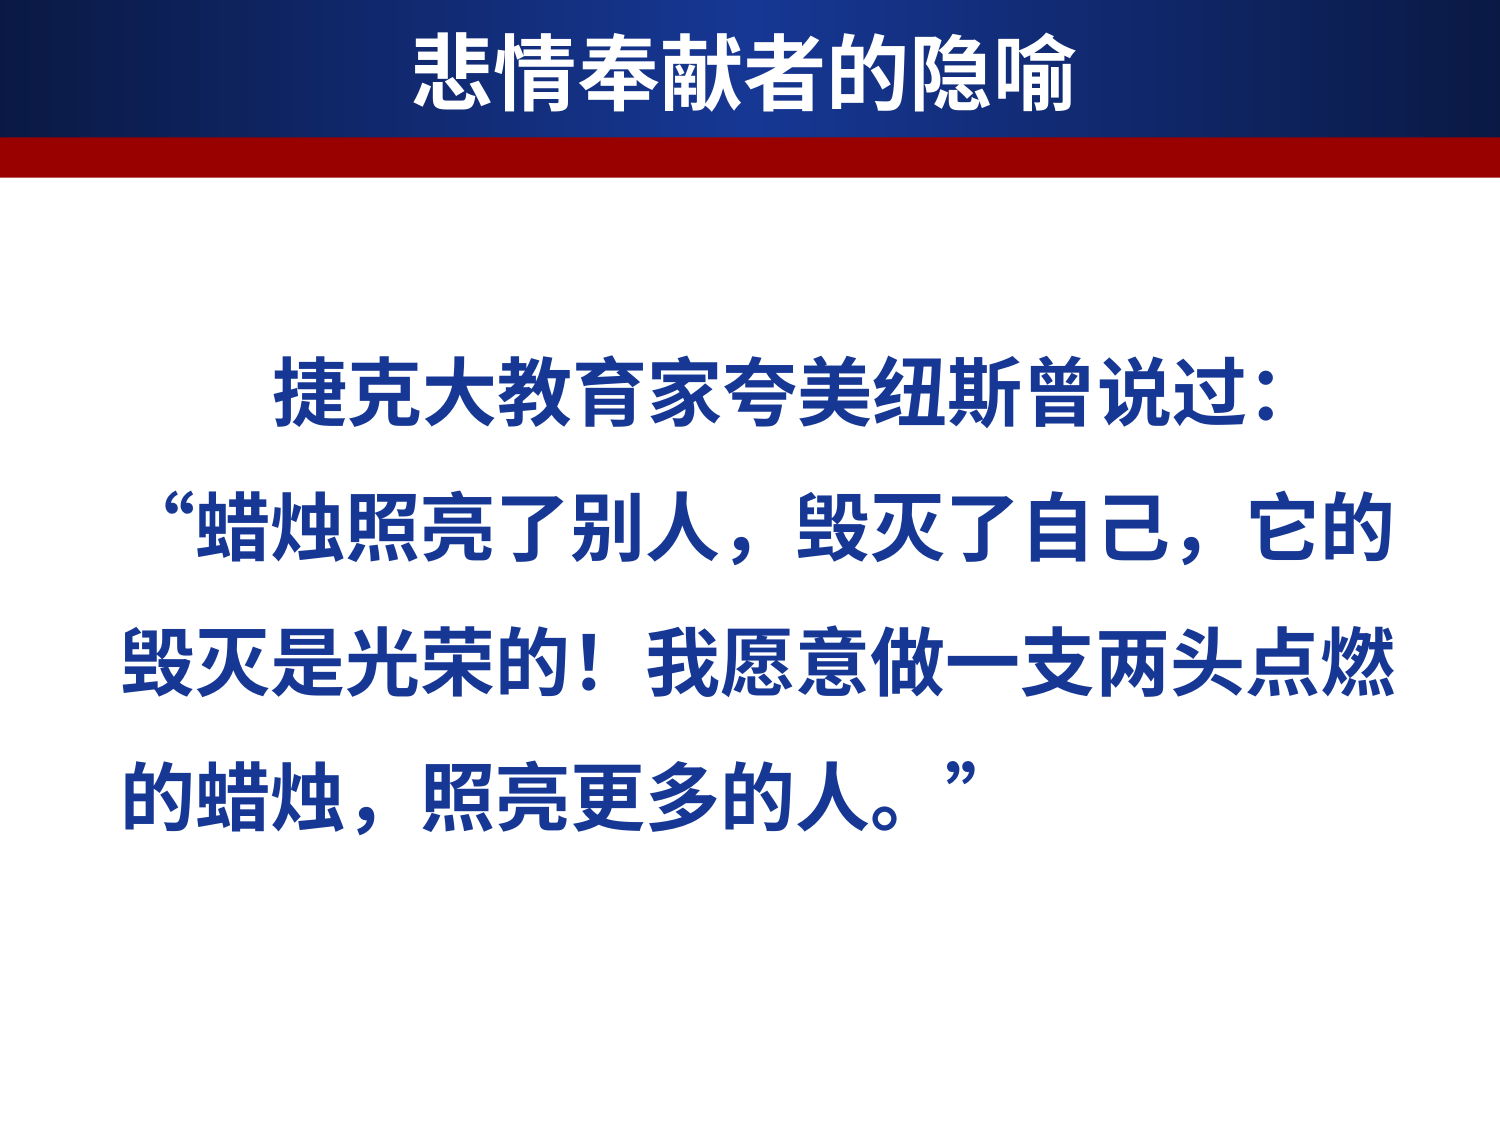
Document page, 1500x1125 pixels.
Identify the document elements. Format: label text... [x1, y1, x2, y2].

text_box 捷克大教育家夸美纽斯曾说过：“蜡烛照亮了别人，毁灭了自己，它的毁灭是光荣的！我愿意做一支两头点燃的蜡烛，照亮更多的人。” [105, 292, 1418, 848]
title 悲情奉献者的隐喻 [50, 24, 1438, 118]
